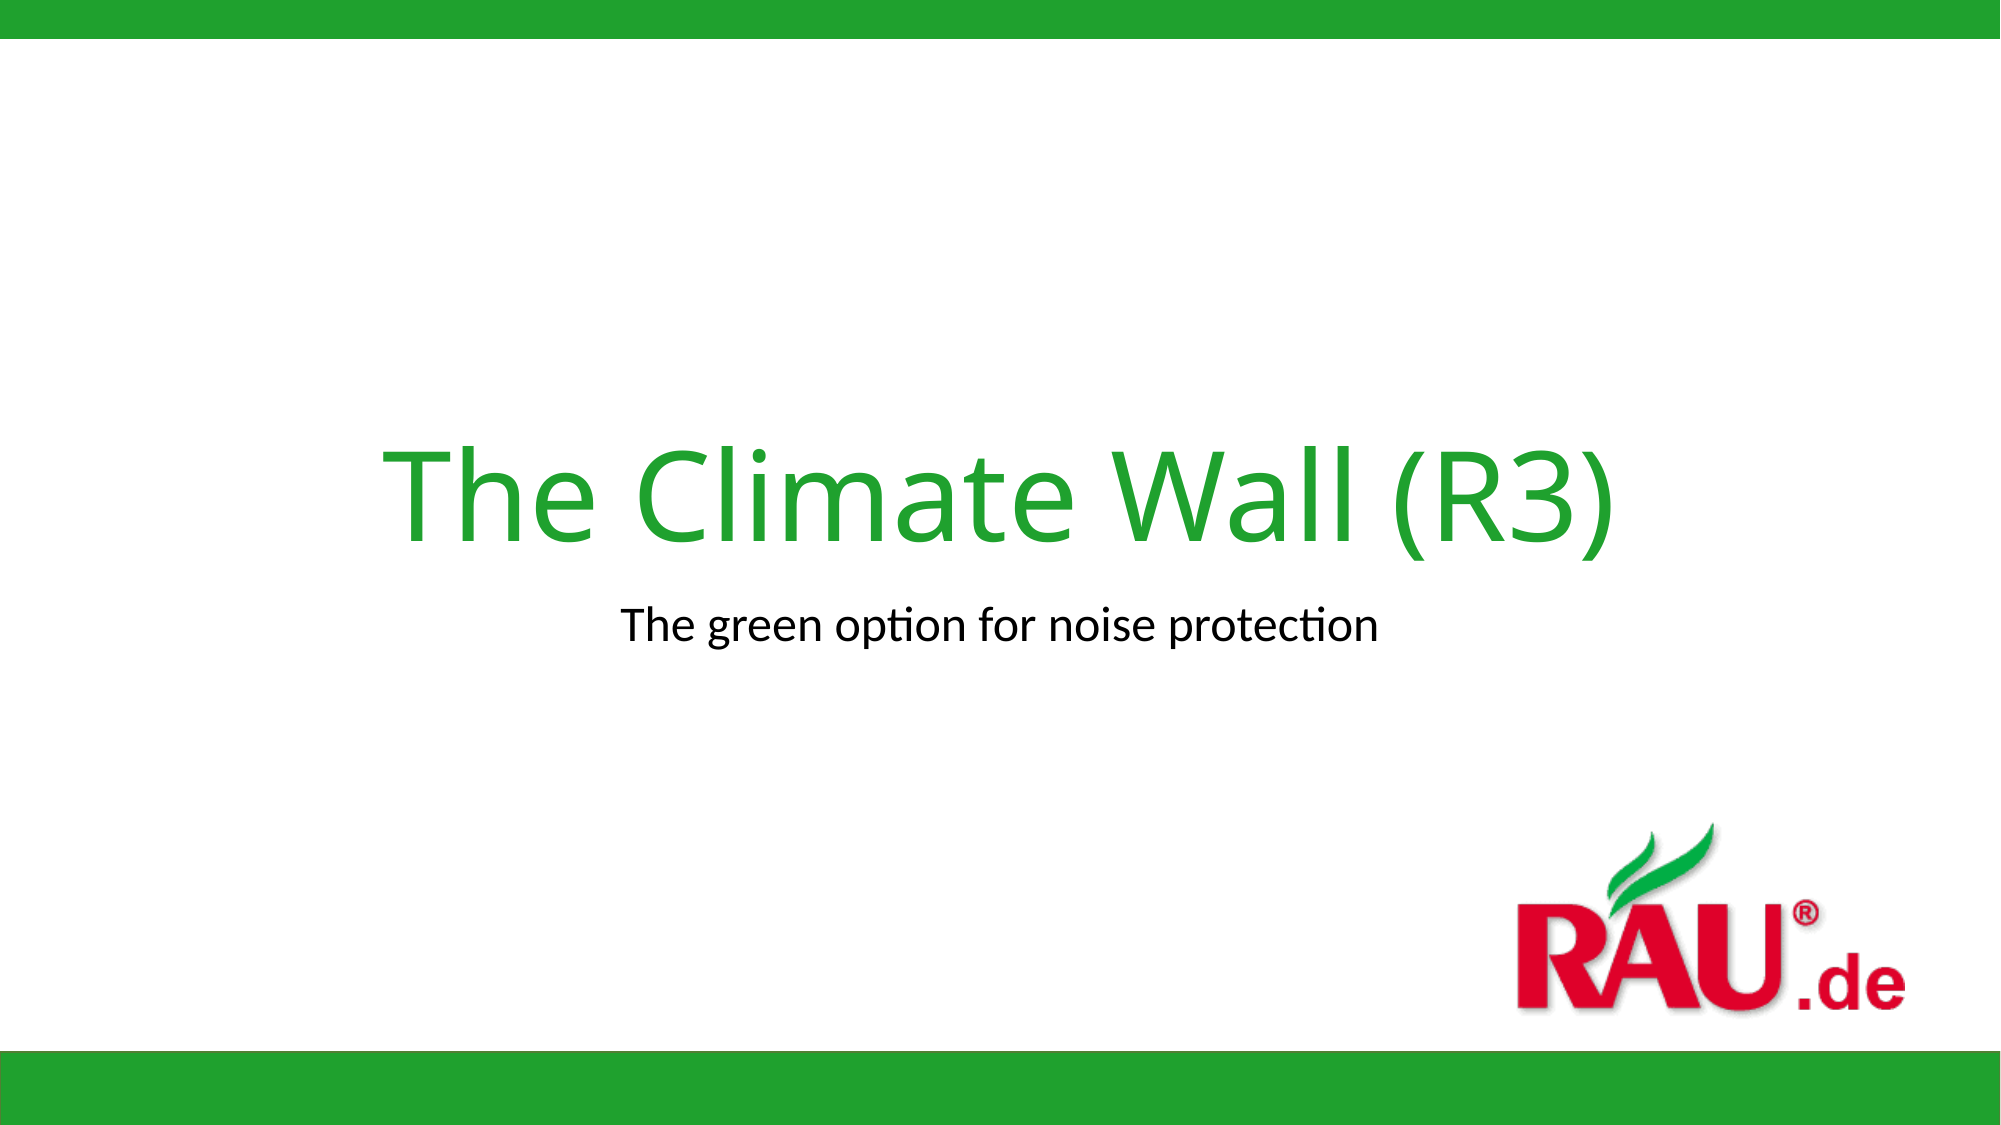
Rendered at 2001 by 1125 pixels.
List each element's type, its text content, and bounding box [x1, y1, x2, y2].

picture [1515, 821, 1905, 1021]
subtitle The green option for noise protection [249, 590, 1750, 863]
picture [0, 0, 2000, 39]
title The Climate Wall (R3) [249, 184, 1750, 576]
